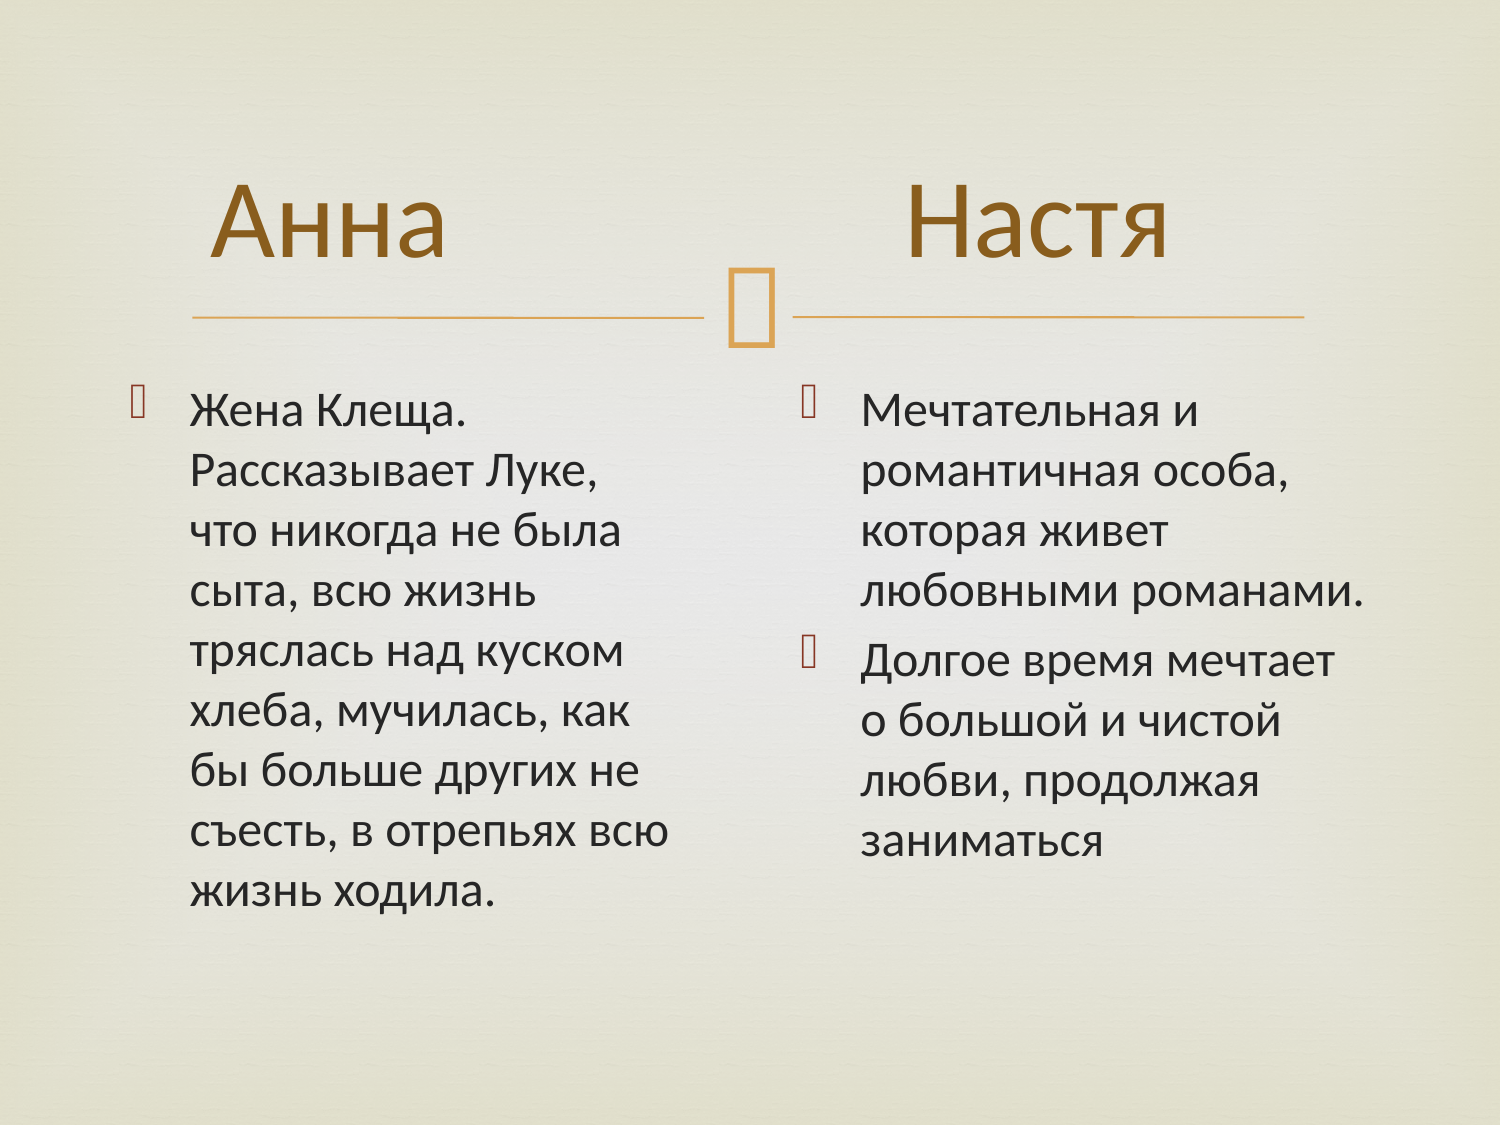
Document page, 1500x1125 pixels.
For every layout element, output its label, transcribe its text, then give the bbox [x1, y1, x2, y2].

list Жена Клеща. Рассказывает Луке, что никогда не была сыта, всю жизнь тряслась над куском хлеба, мучилась, как бы больше других не съесть, в отрепьях всю жизнь ходила. [114, 368, 691, 1059]
text_box Мечтательная и романтичная особа, которая живет любовными романами. Долгое время мечтает о большой и чистой любви, продолжая заниматься [785, 368, 1386, 976]
text_box Настя [761, 113, 1315, 311]
title Анна [147, 107, 513, 317]
